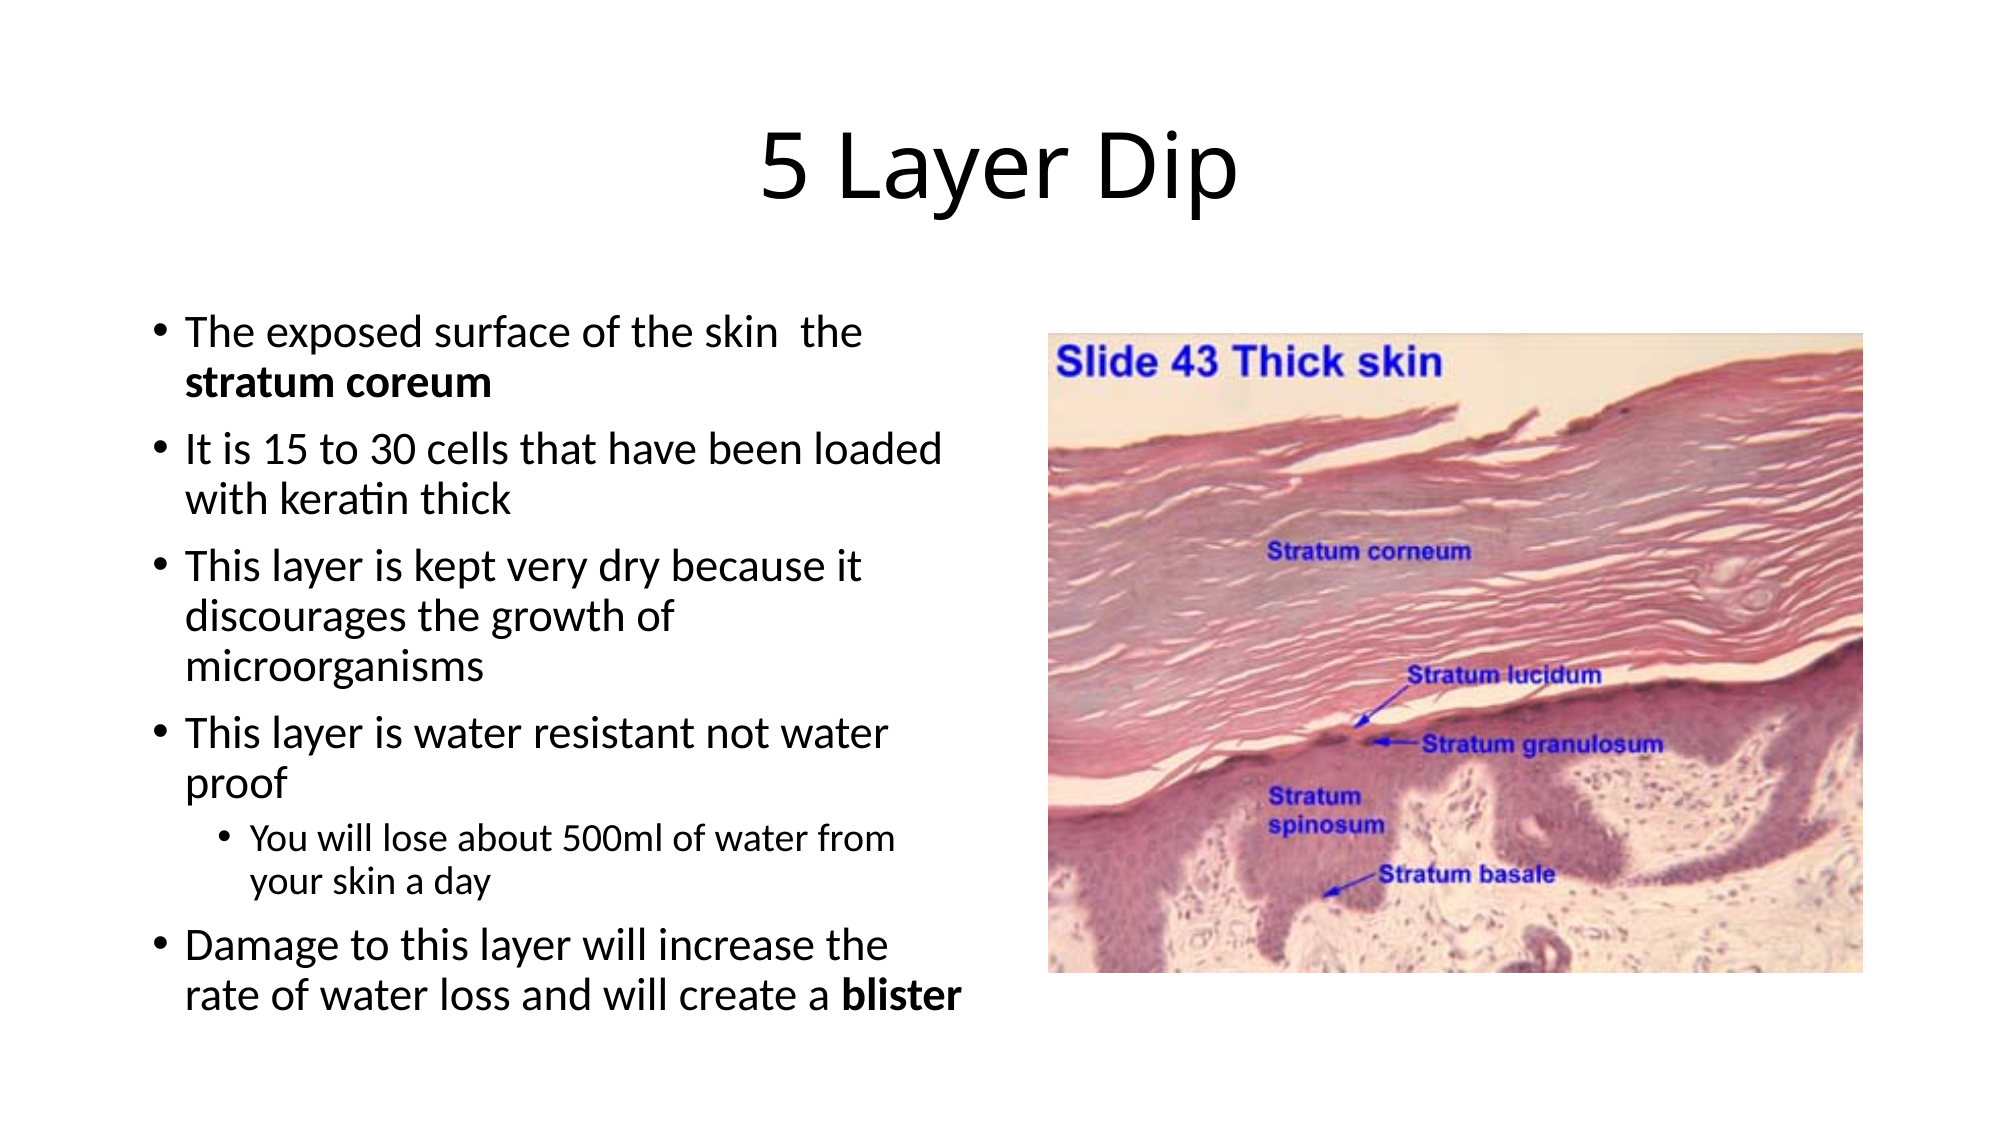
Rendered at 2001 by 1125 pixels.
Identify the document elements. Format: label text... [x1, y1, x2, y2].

list The exposed surface of the skin the stratum coreum It is 15 to 30 cells that have been loaded with keratin thick This layer is kept very dry because it discourages the growth of microorganisms This layer is water resistant not water proof You will lose about 500ml of water from your skin a day Damage to this layer will increase the rate of water loss and will create a blister [137, 299, 988, 1070]
picture [1048, 333, 1863, 973]
title 5 Layer Dip [137, 59, 1863, 278]
